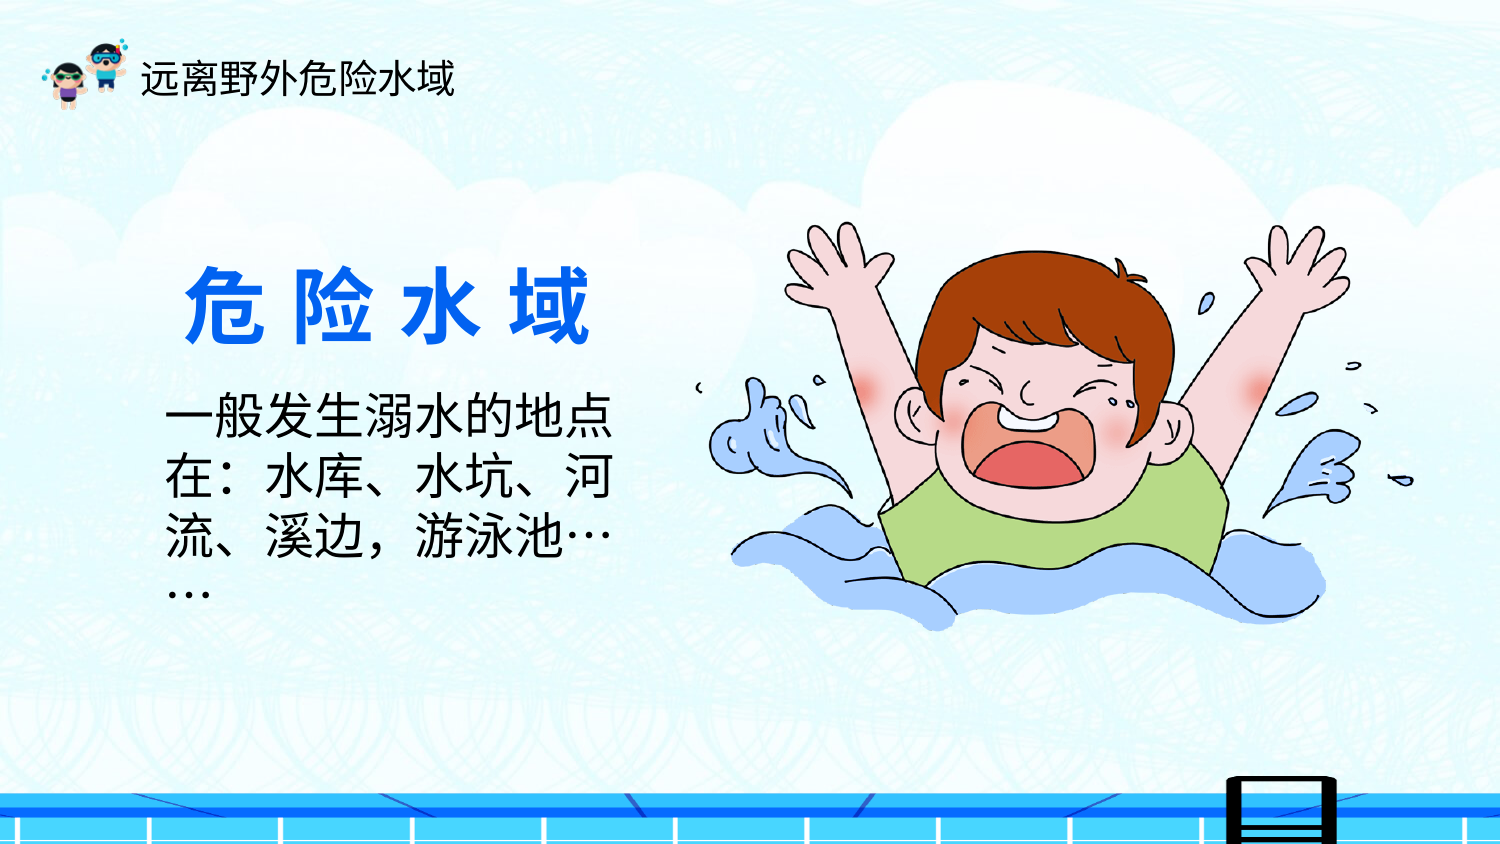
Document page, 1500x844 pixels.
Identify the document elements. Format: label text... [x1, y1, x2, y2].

text_box 危险水域 [112, 246, 662, 372]
picture [0, 0, 1500, 844]
text_box 一般发生溺水的地点在：水库、水坑、河流、溪边，游泳池…… [150, 376, 655, 632]
